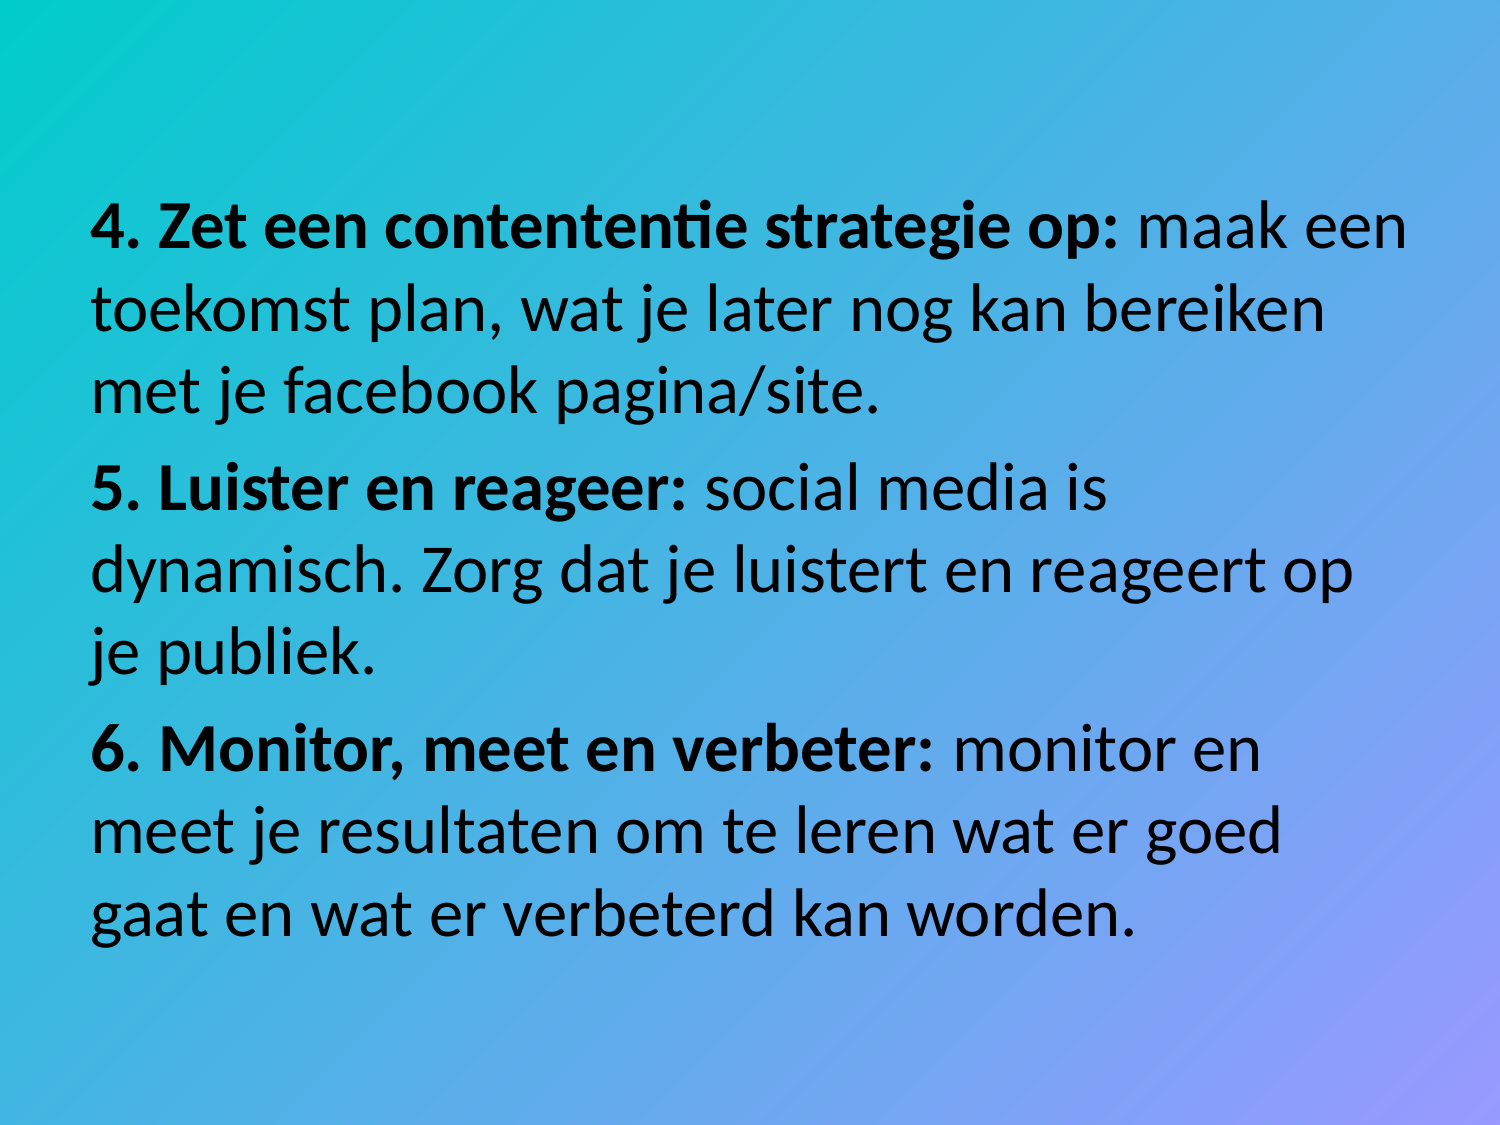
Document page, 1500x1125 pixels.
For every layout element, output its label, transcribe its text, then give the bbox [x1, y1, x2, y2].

list 4. Zet een contententie strategie op: maak een toekomst plan, wat je later nog kan bereiken met je facebook pagina/site. 5. Luister en reageer: social media is dynamisch. Zorg dat je luistert en reageert op je publiek. 6. Monitor, meet en verbeter: monitor en meet je resultaten om te leren wat er goed gaat en wat er verbeterd kan worden. [75, 172, 1425, 1005]
